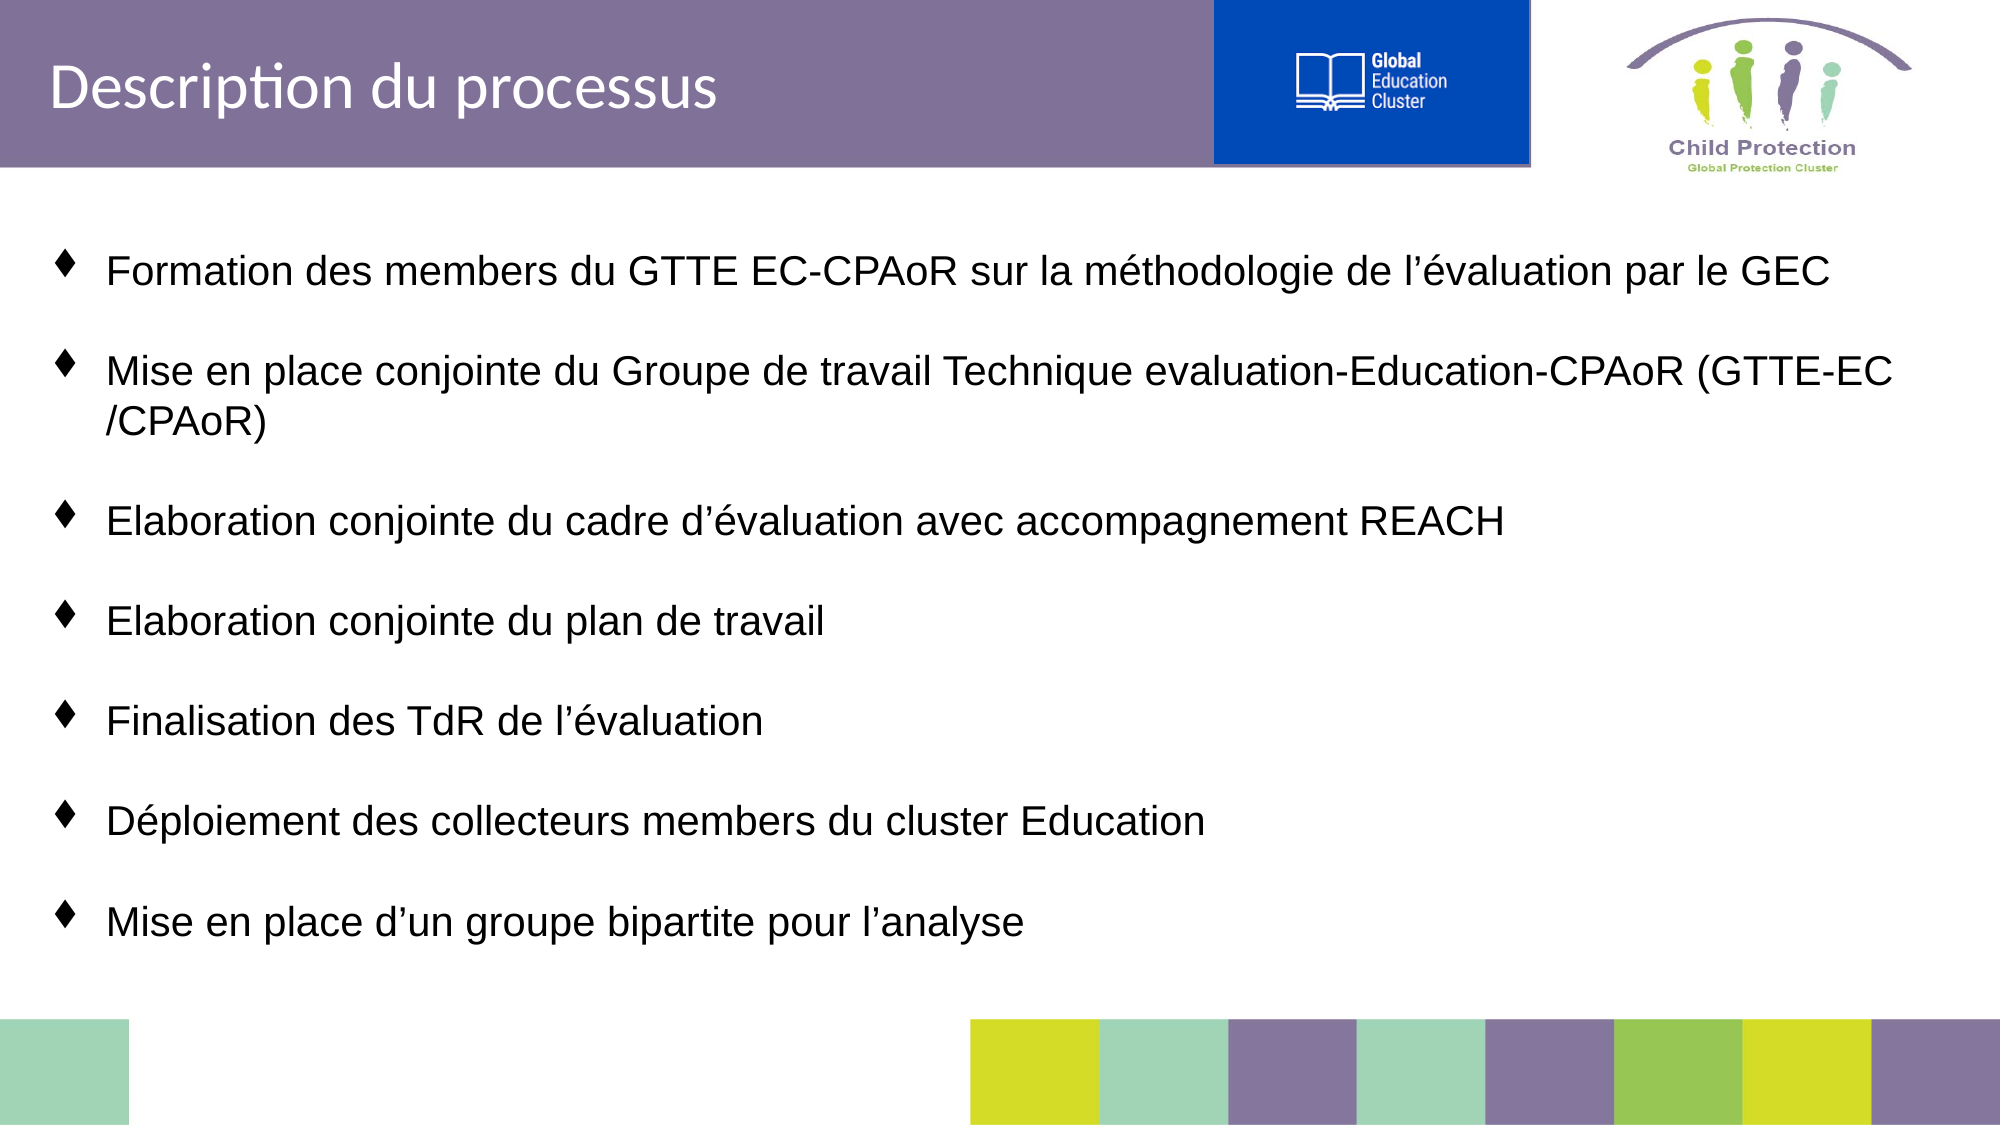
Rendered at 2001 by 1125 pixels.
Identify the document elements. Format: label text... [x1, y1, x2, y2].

text_box Formation des members du GTTE EC-CPAoR sur la méthodologie de l’évaluation par le GEC Mise en place conjointe du Groupe de travail Technique evaluation-Education-CPAoR (GTTE-EC /CPAoR) Elaboration conjointe du cadre d’évaluation avec accompagnement REACH Elaboration conjointe du plan de travail Finalisation des TdR de l’évaluation Déploiement des collecteurs members du cluster Education Mise en place d’un groupe bipartite pour l’analyse [34, 236, 1921, 952]
picture [0, 0, 2000, 175]
picture [0, 1019, 2000, 1125]
title Description du processus [34, 34, 1209, 130]
